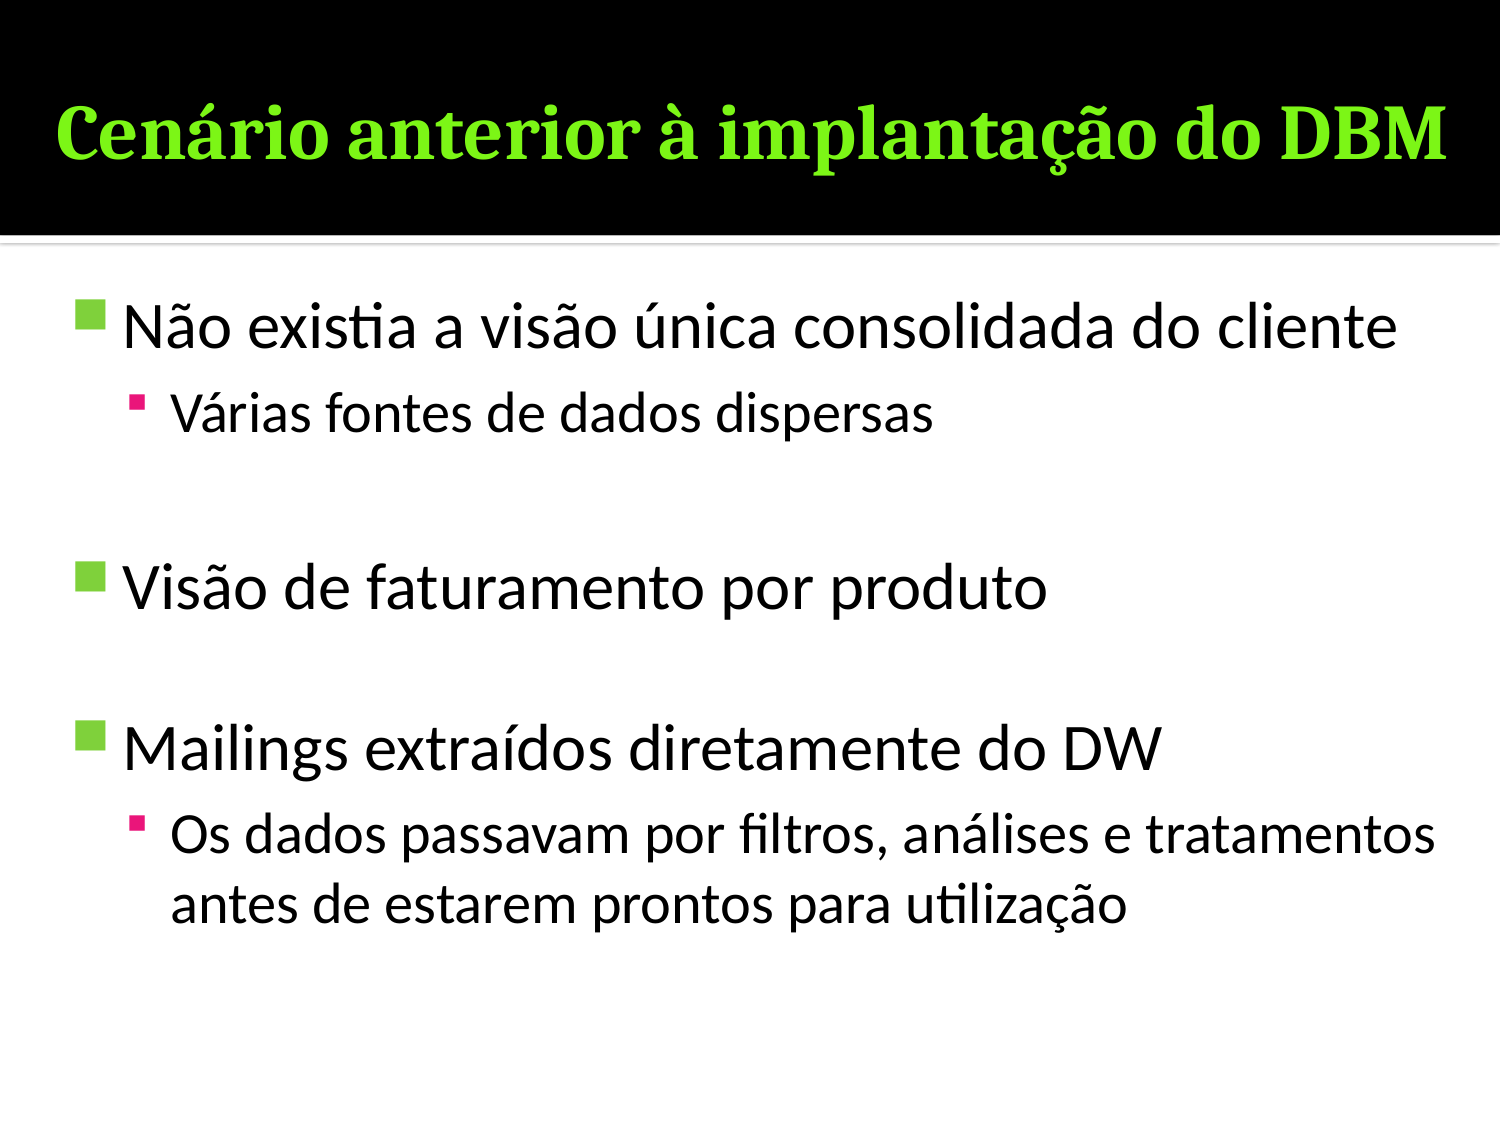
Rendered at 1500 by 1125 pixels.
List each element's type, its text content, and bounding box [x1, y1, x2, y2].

title Cenário anterior à implantação do DBM [41, 25, 1459, 231]
list Não existia a visão única consolidada do cliente Várias fontes de dados dispersas Visão de faturamento por produto Mailings extraídos diretamente do DW Os dados passavam por filtros, análises e tratamentos antes de estarem prontos para utilização [41, 267, 1459, 1094]
